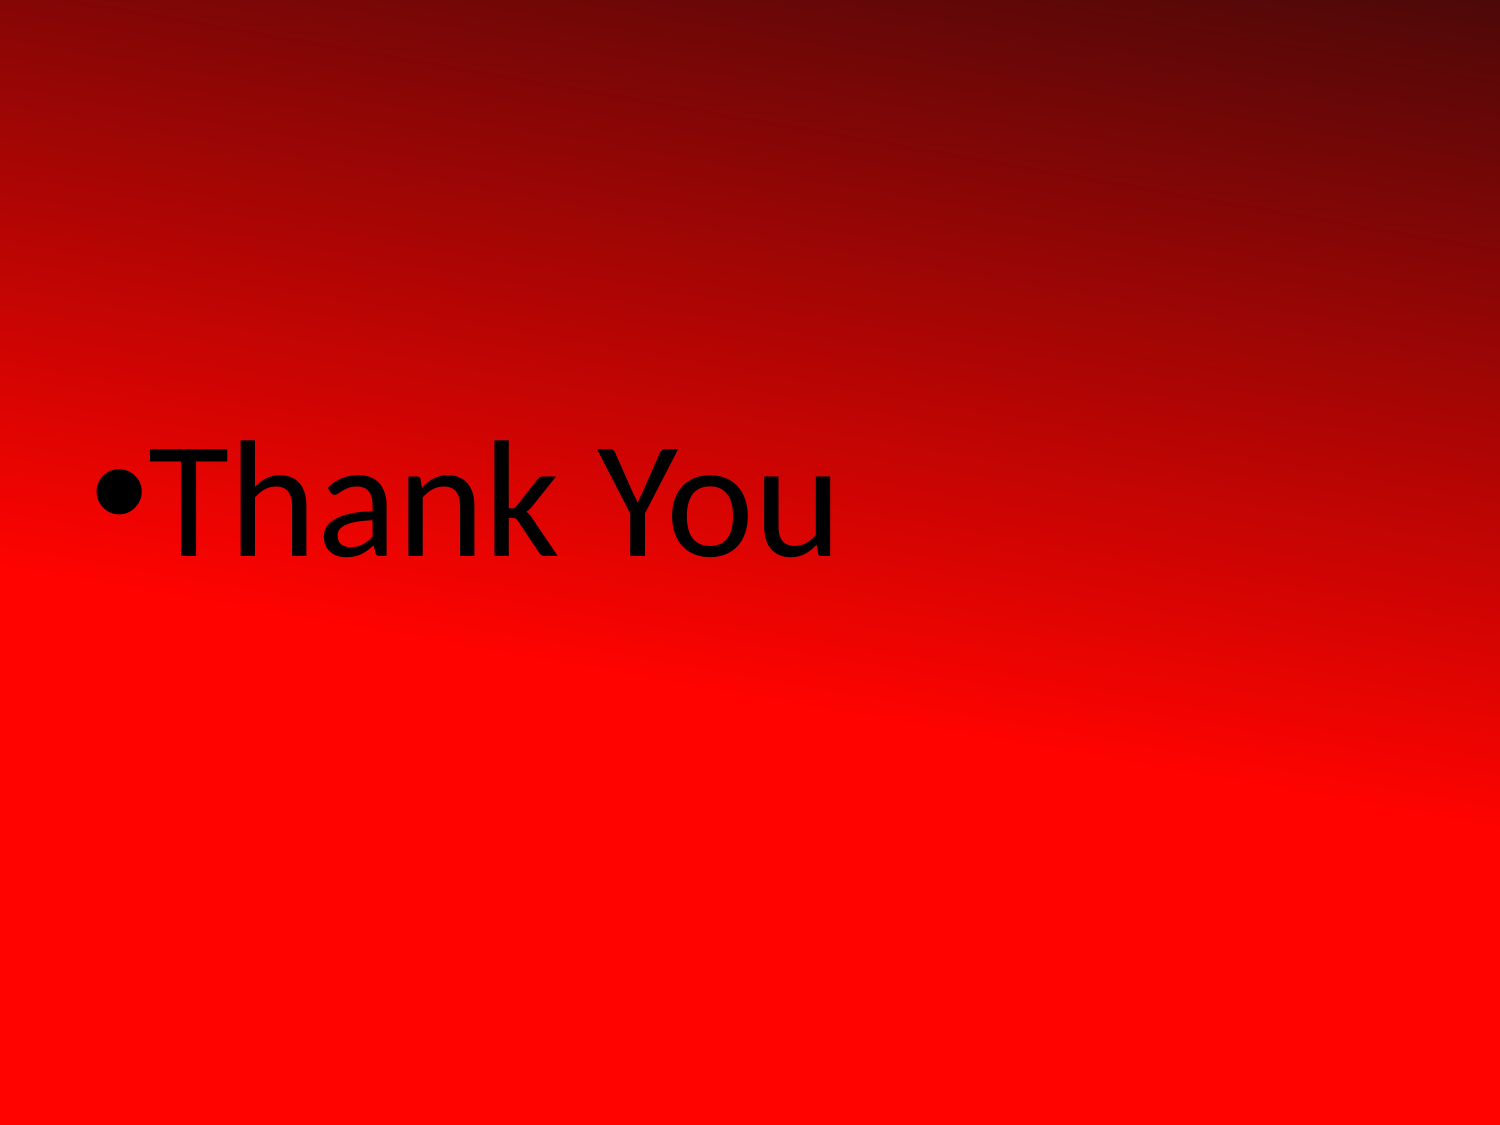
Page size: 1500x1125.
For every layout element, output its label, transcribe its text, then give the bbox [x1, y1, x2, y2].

list Thank You [75, 382, 1425, 1125]
